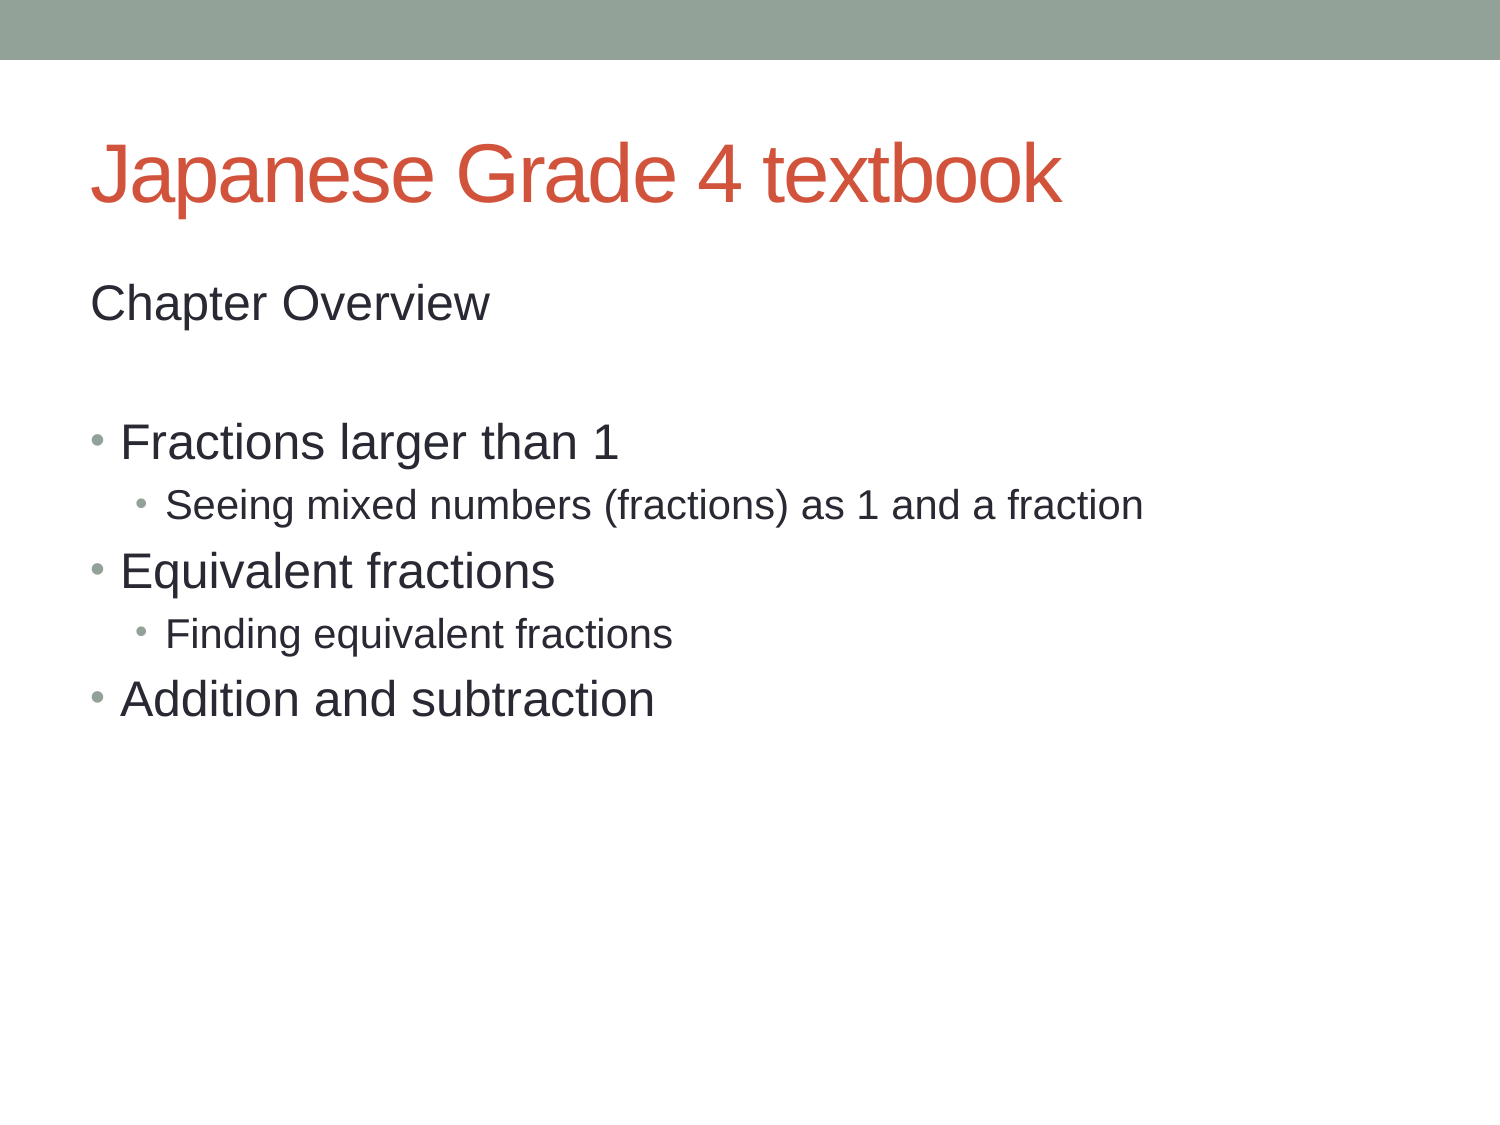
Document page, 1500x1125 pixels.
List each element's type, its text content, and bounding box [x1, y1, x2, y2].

list Chapter Overview Fractions larger than 1 Seeing mixed numbers (fractions) as 1 and a fraction Equivalent fractions Finding equivalent fractions Addition and subtraction [75, 262, 1425, 1063]
title Japanese Grade 4 textbook [75, 87, 1425, 250]
